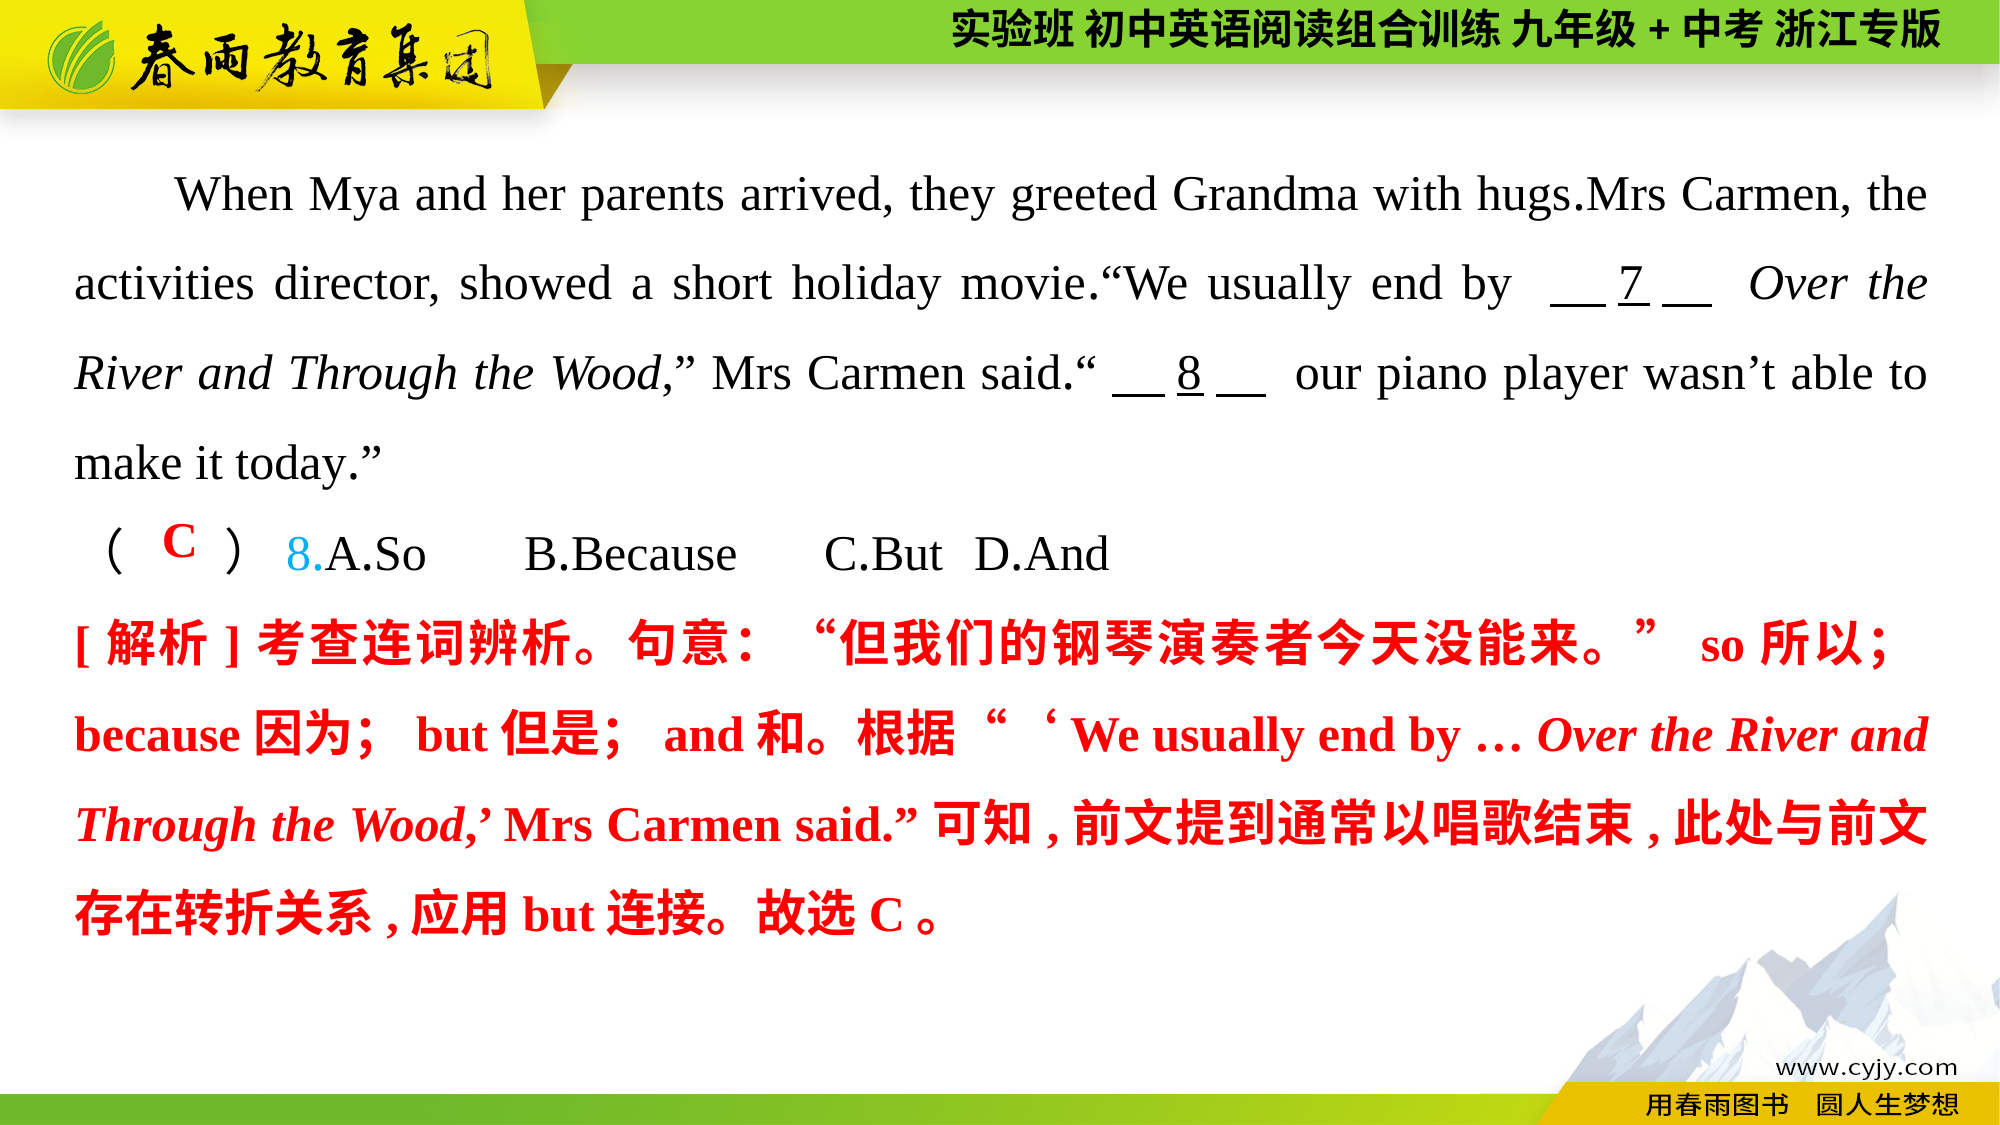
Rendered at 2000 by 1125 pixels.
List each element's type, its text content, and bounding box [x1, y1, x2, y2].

picture [0, 0, 2000, 1125]
text_box C [147, 500, 213, 573]
text_box （ ）8.A.So B.Because C.But D.And [59, 483, 1944, 573]
text_box [解析]考查连词辨析。句意：“但我们的钢琴演奏者今天没能来。”so所以；because因为；but但是；and和。根据“‘We usually end by … Over the River and Through the Wood,’ Mrs Carmen said.”可知,前文提到通常以唱歌结束,此处与前文存在转折关系,应用but连接。故选C。 [59, 573, 1944, 949]
list When Mya and her parents arrived, they greeted Grandma with hugs.Mrs Carmen, the activities director, showed a short holiday movie.“We usually end by 7 Over the River and Through the Wood,” Mrs Carmen said.“ 8 our piano player wasn’t able to make it today.” [59, 122, 1944, 483]
